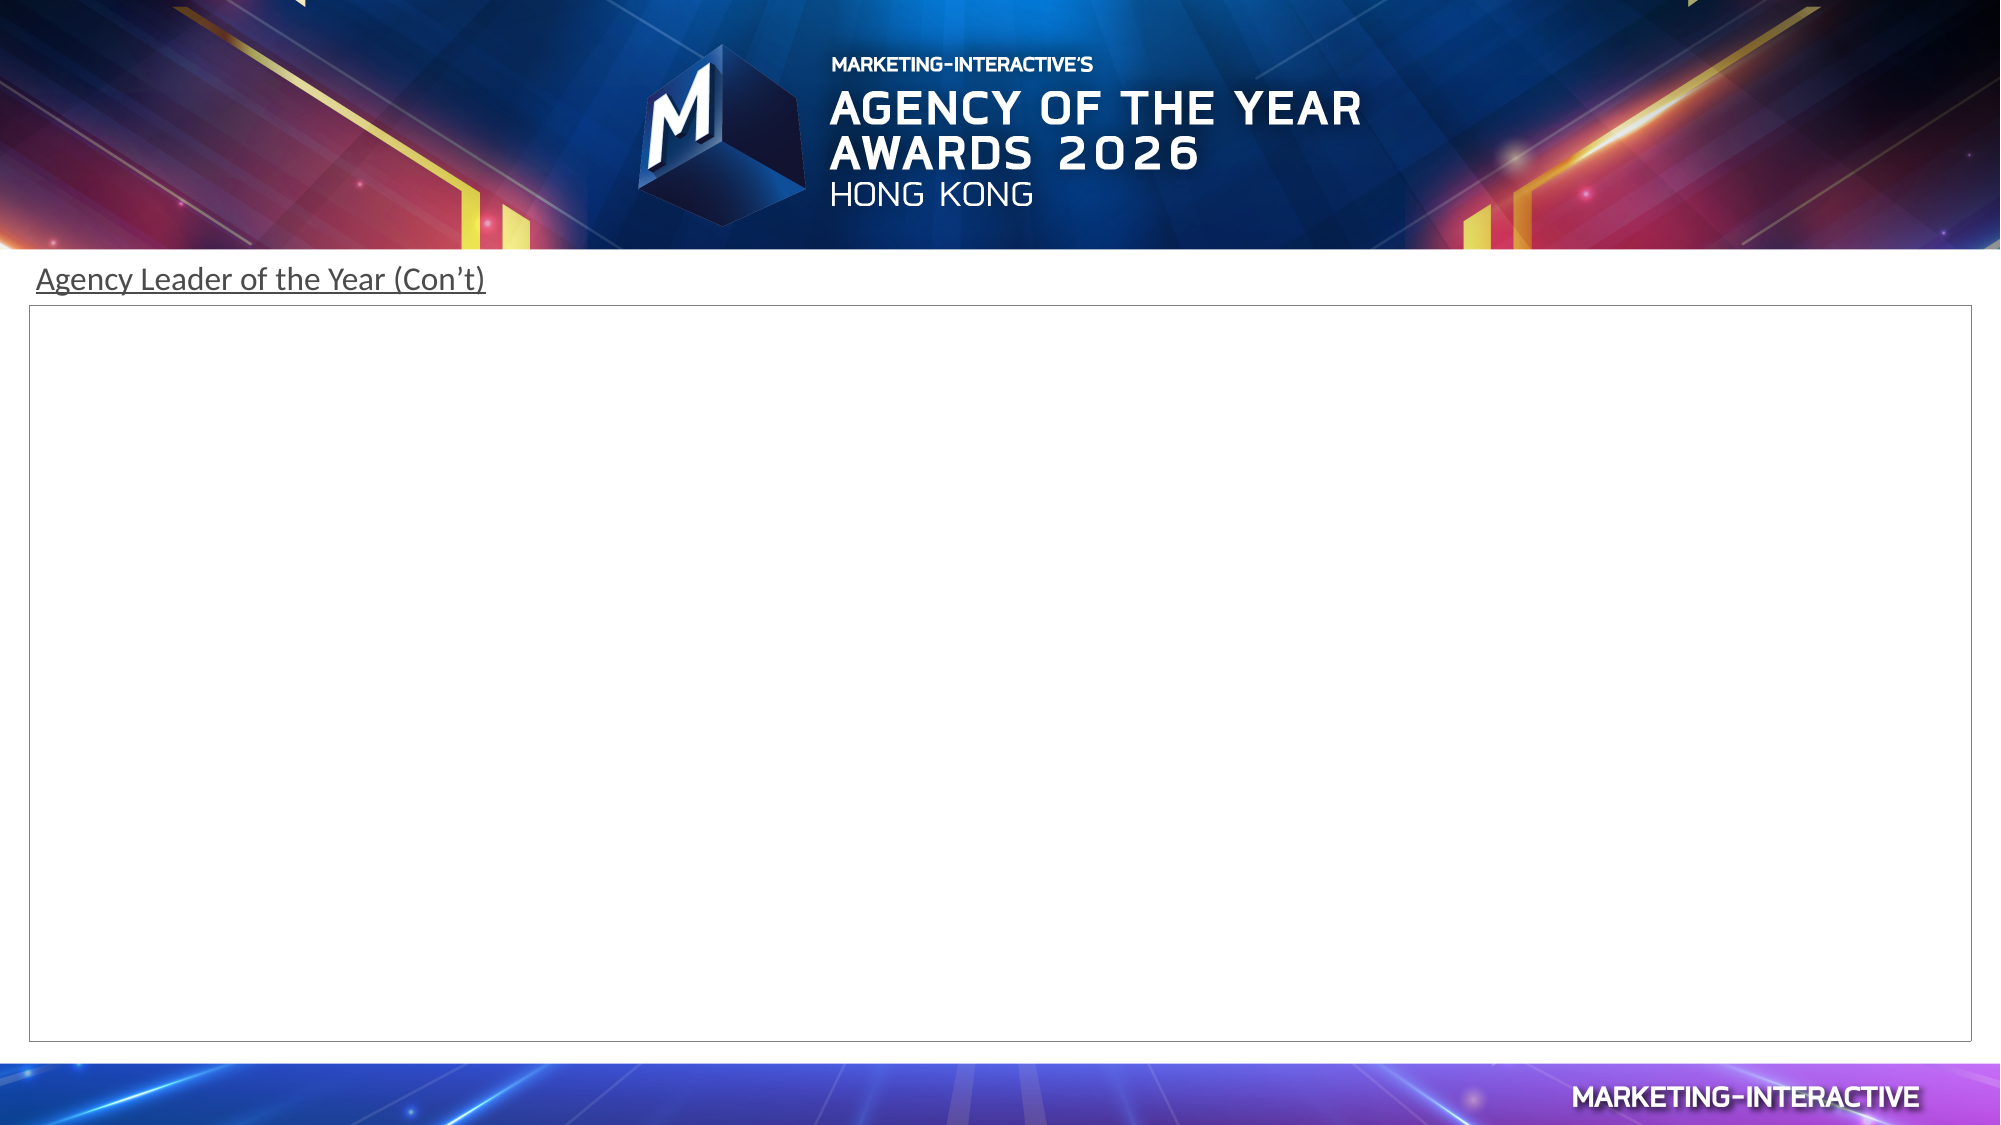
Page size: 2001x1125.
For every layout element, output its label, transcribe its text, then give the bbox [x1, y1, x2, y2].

picture [0, 0, 2000, 1125]
text_box Agency Leader of the Year (Con’t) [21, 249, 931, 304]
table_header [30, 306, 1971, 1041]
